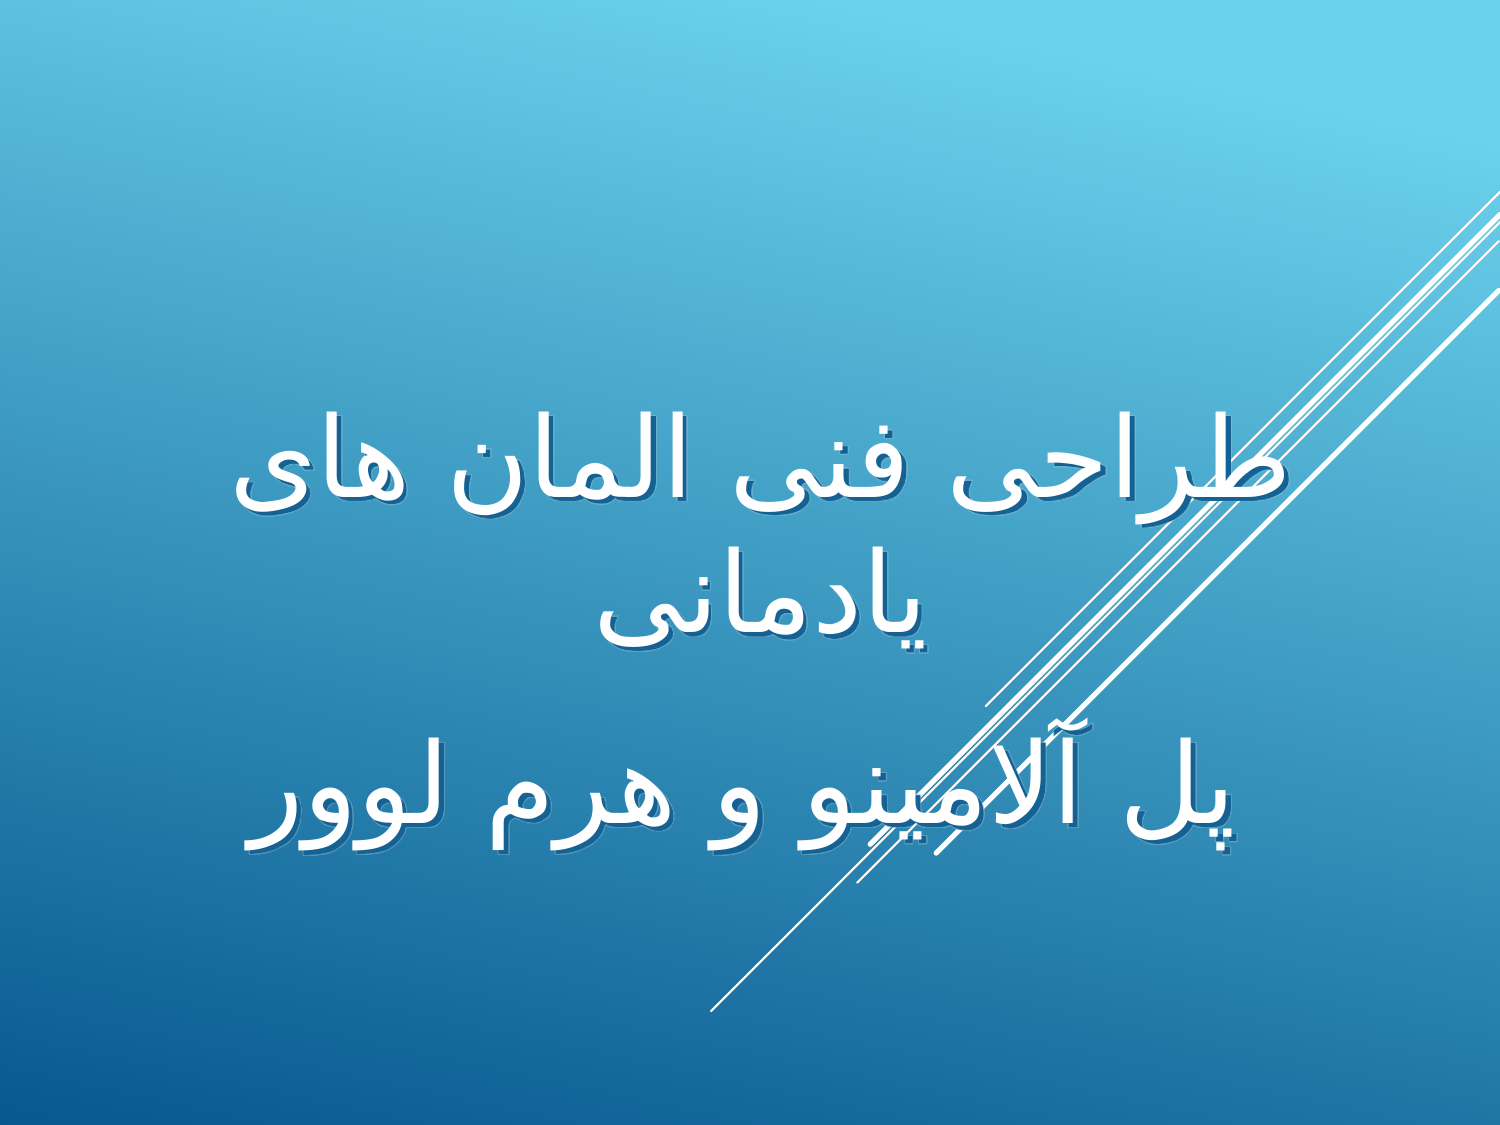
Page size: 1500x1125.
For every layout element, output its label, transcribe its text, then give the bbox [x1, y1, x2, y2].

text_box طراحی فنی المان های یادمانی پل آلامینو و هرم لوور [102, 377, 1419, 854]
